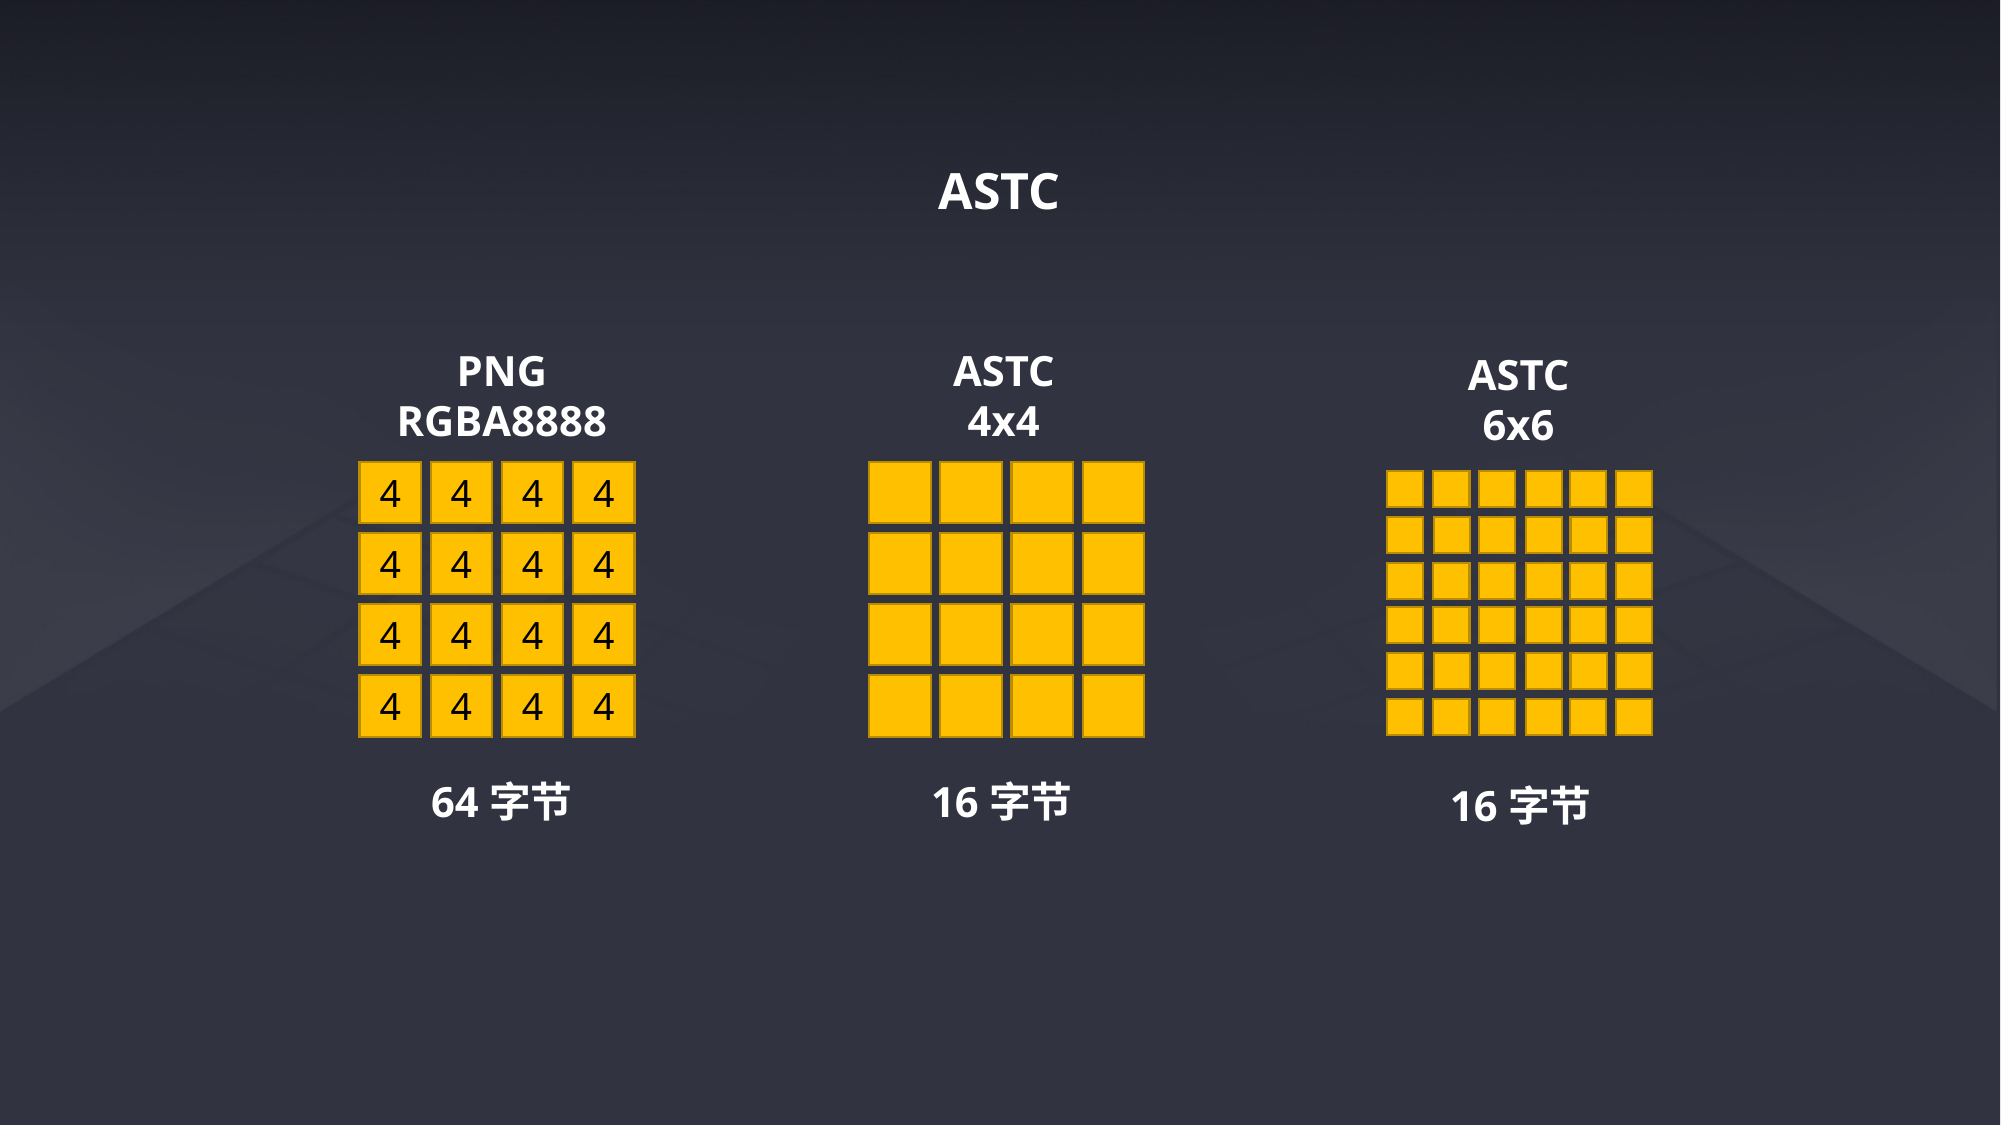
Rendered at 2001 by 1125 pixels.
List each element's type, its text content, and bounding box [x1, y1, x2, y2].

text_box [1479, 652, 1516, 689]
text_box [1478, 606, 1516, 643]
text_box [940, 675, 1002, 737]
text_box [1525, 698, 1562, 735]
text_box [572, 603, 635, 666]
text_box [940, 461, 1002, 524]
text_box [1433, 652, 1470, 689]
text_box [1479, 516, 1516, 553]
text_box [1082, 532, 1145, 595]
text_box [572, 461, 635, 524]
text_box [430, 461, 493, 524]
text_box [1615, 562, 1652, 599]
picture [0, 0, 2001, 1125]
text_box [1525, 606, 1562, 643]
text_box [1615, 698, 1652, 735]
text_box [1478, 698, 1516, 735]
text_box [1615, 652, 1653, 689]
text_box [869, 461, 931, 524]
text_box [1011, 675, 1073, 737]
text_box [869, 675, 931, 737]
text_box ASTC 4x4 [800, 337, 1207, 453]
text_box [1433, 698, 1470, 735]
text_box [430, 674, 493, 737]
text_box [1433, 562, 1470, 599]
text_box [1082, 675, 1145, 737]
text_box 64字节 [298, 768, 706, 834]
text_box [501, 461, 564, 524]
text_box [1525, 652, 1562, 689]
text_box [1386, 698, 1423, 735]
text_box [1082, 603, 1145, 666]
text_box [359, 461, 422, 524]
text_box [1570, 516, 1607, 553]
text_box [1615, 516, 1653, 553]
text_box [1082, 461, 1145, 524]
text_box 16字节 [798, 768, 1206, 834]
text_box [1386, 470, 1423, 507]
text_box [1387, 652, 1424, 689]
text_box [940, 603, 1002, 666]
text_box [1478, 562, 1516, 599]
text_box [1570, 698, 1607, 735]
text_box [1525, 470, 1562, 507]
text_box [869, 532, 931, 595]
text_box [1570, 606, 1607, 643]
text_box [1011, 603, 1073, 666]
text_box [1525, 562, 1562, 599]
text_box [359, 532, 422, 595]
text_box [572, 532, 635, 595]
text_box [940, 532, 1002, 595]
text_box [430, 532, 493, 595]
text_box [1615, 470, 1652, 507]
text_box [1525, 516, 1562, 553]
text_box [1011, 461, 1073, 524]
text_box [1570, 562, 1607, 599]
text_box [1433, 516, 1470, 553]
text_box [1433, 470, 1470, 507]
text_box PNG RGBA8888 [298, 337, 706, 453]
text_box ASTC [796, 151, 1204, 227]
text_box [430, 603, 493, 666]
text_box [1386, 606, 1423, 643]
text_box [501, 674, 564, 737]
text_box [1570, 652, 1607, 689]
text_box [1011, 532, 1073, 595]
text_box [359, 674, 422, 737]
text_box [572, 674, 635, 737]
text_box [1387, 516, 1424, 553]
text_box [359, 603, 422, 666]
text_box [1615, 606, 1652, 643]
text_box [1386, 562, 1423, 599]
text_box [1433, 606, 1470, 643]
text_box ASTC 6x6 [1315, 341, 1722, 457]
text_box [1478, 470, 1516, 507]
text_box [1570, 470, 1607, 507]
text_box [501, 603, 564, 666]
text_box [869, 603, 931, 666]
text_box 16字节 [1317, 772, 1725, 838]
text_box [501, 532, 564, 595]
